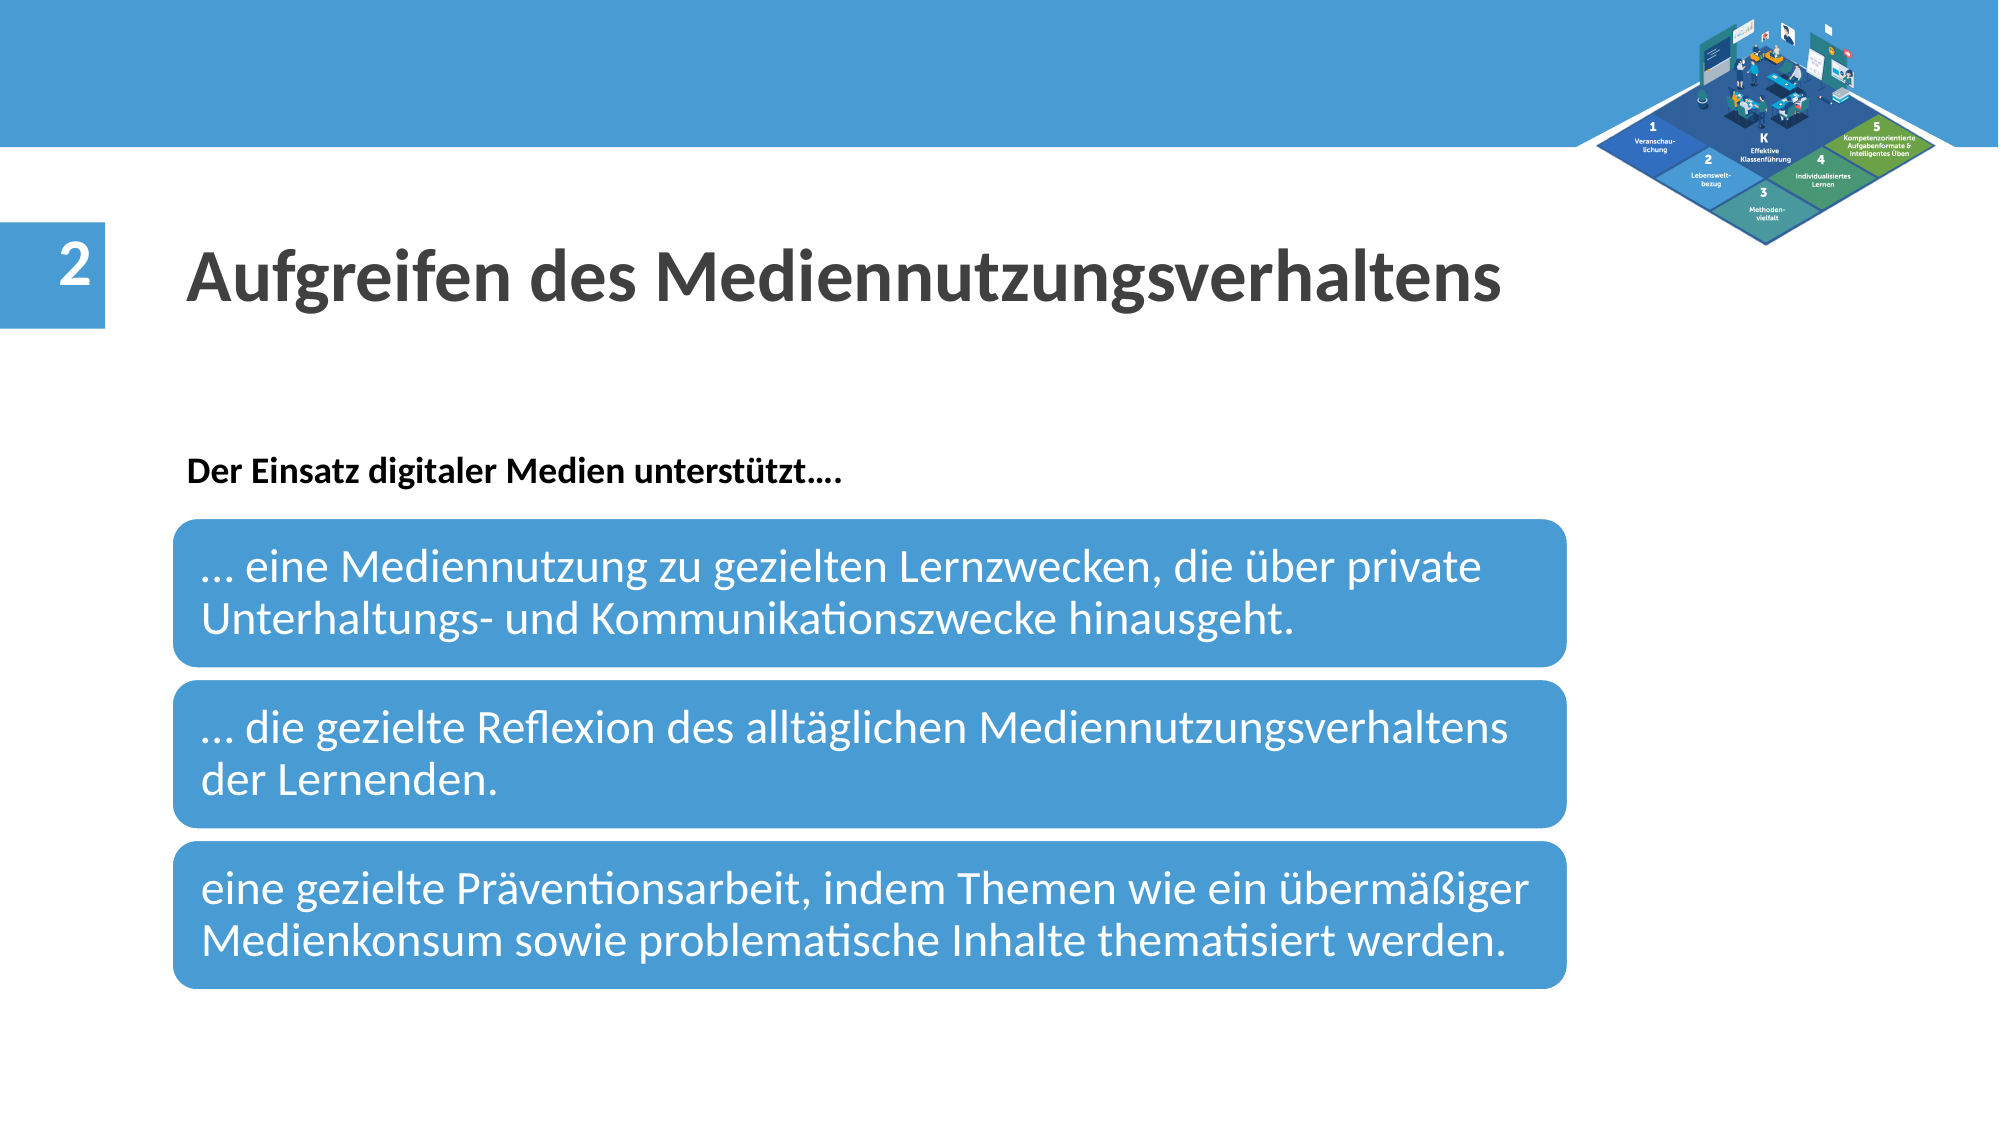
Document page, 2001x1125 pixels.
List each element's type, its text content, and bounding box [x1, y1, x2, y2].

list Aufgreifen des Mediennutzungsverhaltens [171, 231, 1663, 326]
list Der Einsatz digitaler Medien unterstützt…. [171, 443, 1599, 1036]
picture [1589, 12, 1942, 249]
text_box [171, 473, 1568, 1036]
